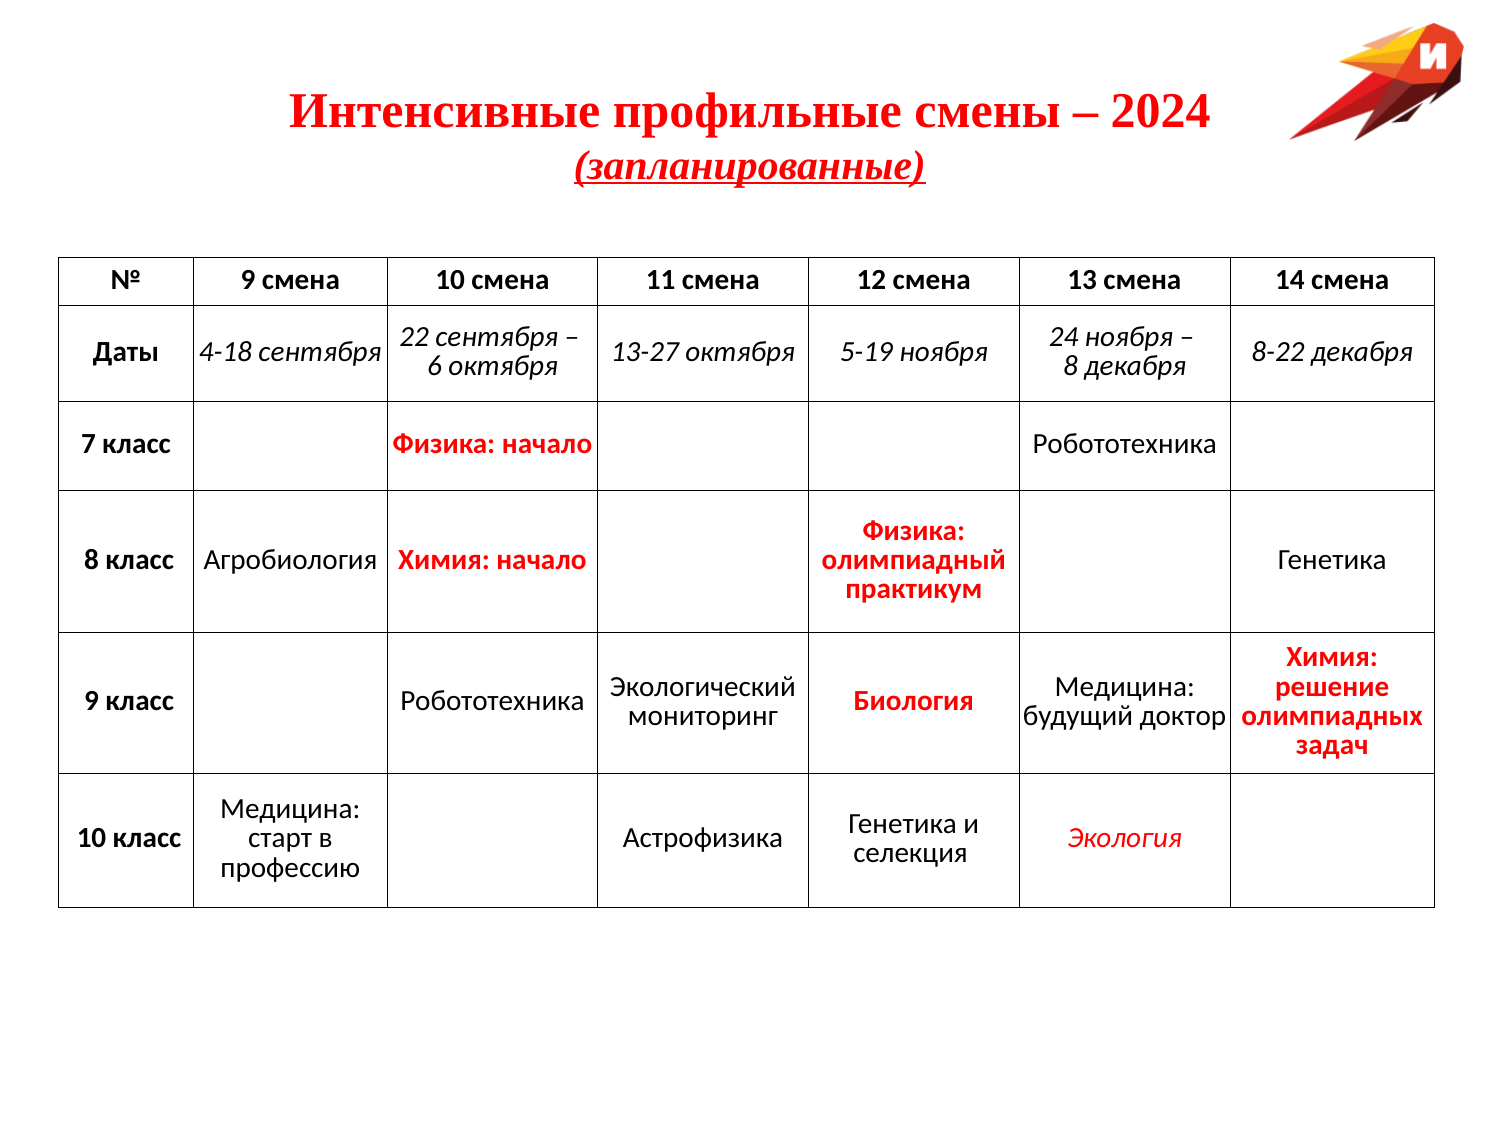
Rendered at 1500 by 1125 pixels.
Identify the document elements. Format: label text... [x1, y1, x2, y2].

table_header 11 смена [598, 258, 808, 305]
table_cell Медицина: будущий доктор [1020, 633, 1230, 773]
table_cell Химия: решение олимпиадных задач [1231, 633, 1434, 773]
table_cell Физика: начало [388, 402, 597, 490]
table_cell [1231, 774, 1434, 907]
table_cell 24 ноября – 8 декабря [1020, 306, 1230, 401]
table_cell Физика: олимпиадный практикум [809, 491, 1019, 632]
table_header 14 смена [1231, 258, 1434, 305]
table_cell [598, 402, 808, 490]
table_cell [388, 774, 597, 907]
text_box Интенсивные профильные смены – 2024 (запланированные) [0, 70, 1500, 196]
table_cell [598, 491, 808, 632]
table_cell 10 класс [59, 774, 193, 907]
table_header 10 смена [388, 258, 597, 305]
table_cell 8 класс [59, 491, 193, 632]
table_header 9 смена [194, 258, 387, 305]
table_cell Астрофизика [598, 774, 808, 907]
table_cell [194, 402, 387, 490]
table_cell [194, 633, 387, 773]
table_cell Робототехника [1020, 402, 1230, 490]
table_cell Робототехника [388, 633, 597, 773]
table_header 12 смена [809, 258, 1019, 305]
table_cell [1231, 402, 1434, 490]
table_cell Генетика [1231, 491, 1434, 632]
table_cell 13-27 октября [598, 306, 808, 401]
table_cell Биология [809, 633, 1019, 773]
table_cell Экология [1020, 774, 1230, 907]
table_cell 22 сентября – 6 октября [388, 306, 597, 401]
picture [1288, 23, 1465, 141]
table_header 13 смена [1020, 258, 1230, 305]
table_cell Агробиология [194, 491, 387, 632]
table_cell 9 класс [59, 633, 193, 773]
table_cell 8-22 декабря [1231, 306, 1434, 401]
table_cell Экологический мониторинг [598, 633, 808, 773]
table_cell 5-19 ноября [809, 306, 1019, 401]
table_cell [809, 402, 1019, 490]
table_header № [59, 258, 193, 305]
table_cell 4-18 сентября [194, 306, 387, 401]
table_cell Генетика и селекция [809, 774, 1019, 907]
table_cell Медицина: старт в профессию [194, 774, 387, 907]
table_cell 7 класс [59, 402, 193, 490]
table_cell [1020, 491, 1230, 632]
table_cell Химия: начало [388, 491, 597, 632]
table_cell Даты [59, 306, 193, 401]
